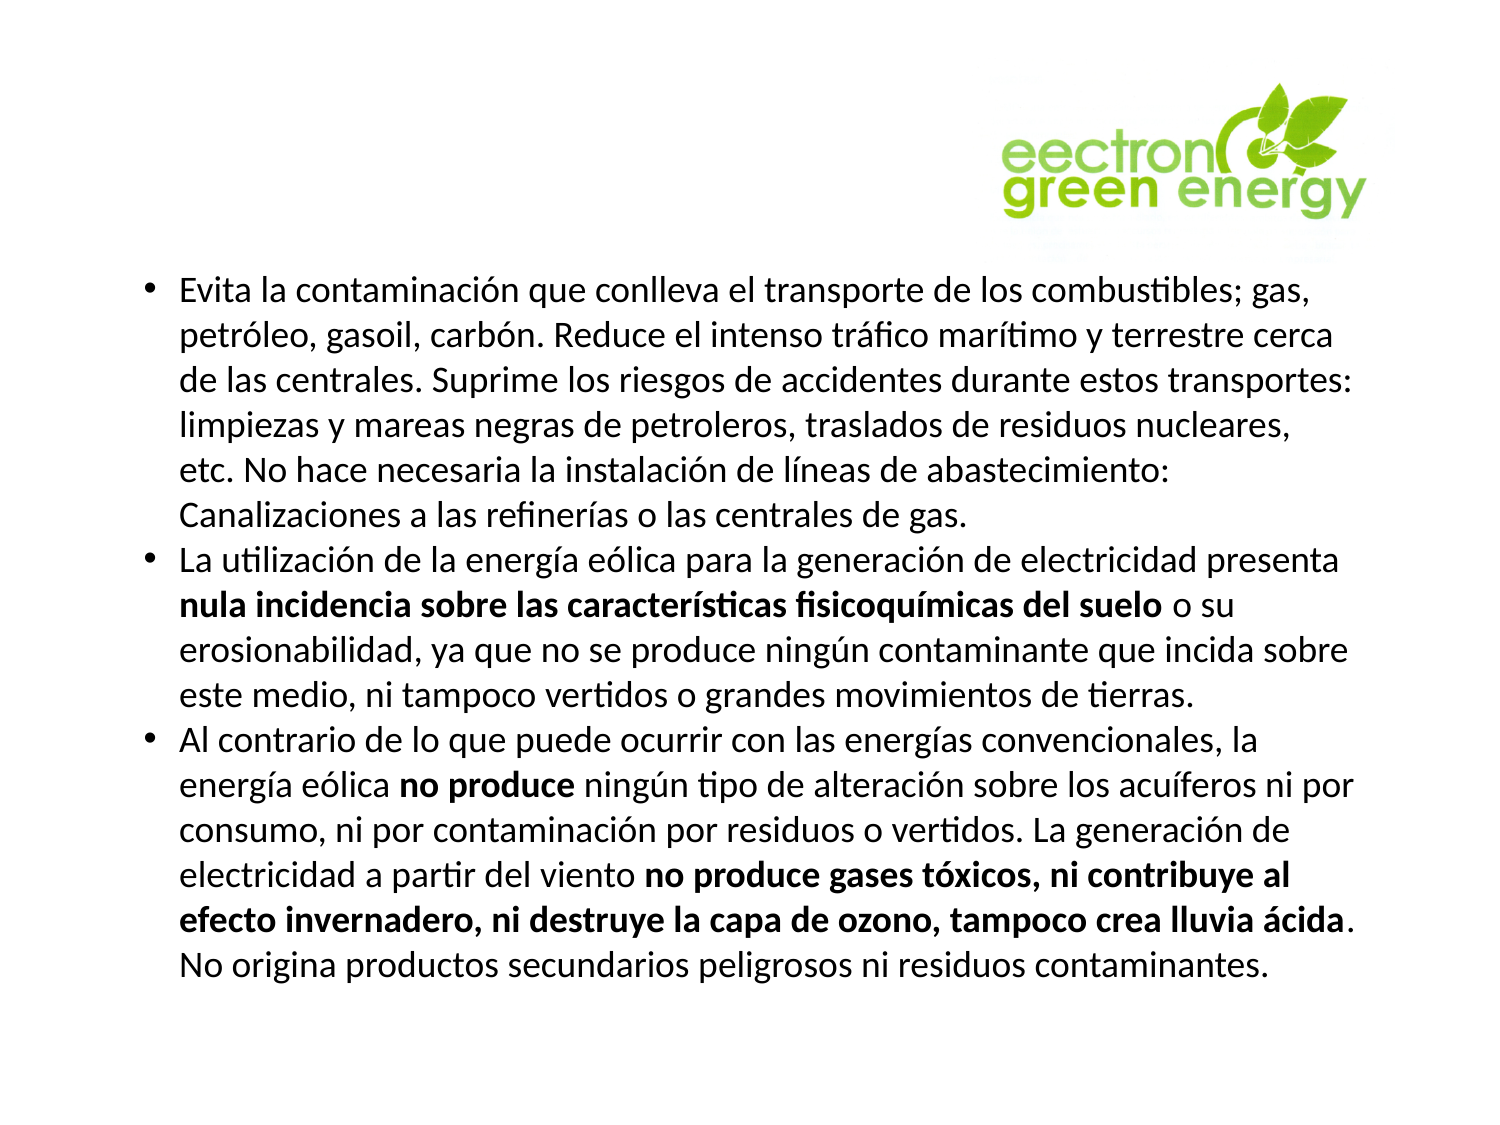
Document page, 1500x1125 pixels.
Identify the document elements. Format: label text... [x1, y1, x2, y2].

picture [972, 58, 1395, 264]
text_box Evita la contaminación que conlleva el transporte de los combustibles; gas, petróleo, gasoil, carbón. Reduce el intenso tráfico marítimo y terrestre cerca de las centrales. Suprime los riesgos de accidentes durante estos transportes: limpiezas y mareas negras de petroleros, traslados de residuos nucleares, etc. No hace necesaria la instalación de líneas de abastecimiento: Canalizaciones a las refinerías o las centrales de gas. La utilización de la energía eólica para la generación de electricidad presenta nula incidencia sobre las características fisicoquímicas del suelo o su erosionabilidad, ya que no se produce ningún contaminante que incida sobre este medio, ni tampoco vertidos o grandes movimientos de tierras. Al contrario de lo que puede ocurrir con las energías convencionales, la energía eólica no produce ningún tipo de alteración sobre los acuíferos ni por consumo, ni por contaminación por residuos o vertidos. La generación de electricidad a partir del viento no produce gases tóxicos, ni contribuye al efecto invernadero, ni destruye la capa de ozono, tampoco crea lluvia ácida. No origina productos secundarios peligrosos ni residuos contaminantes. [128, 257, 1372, 993]
